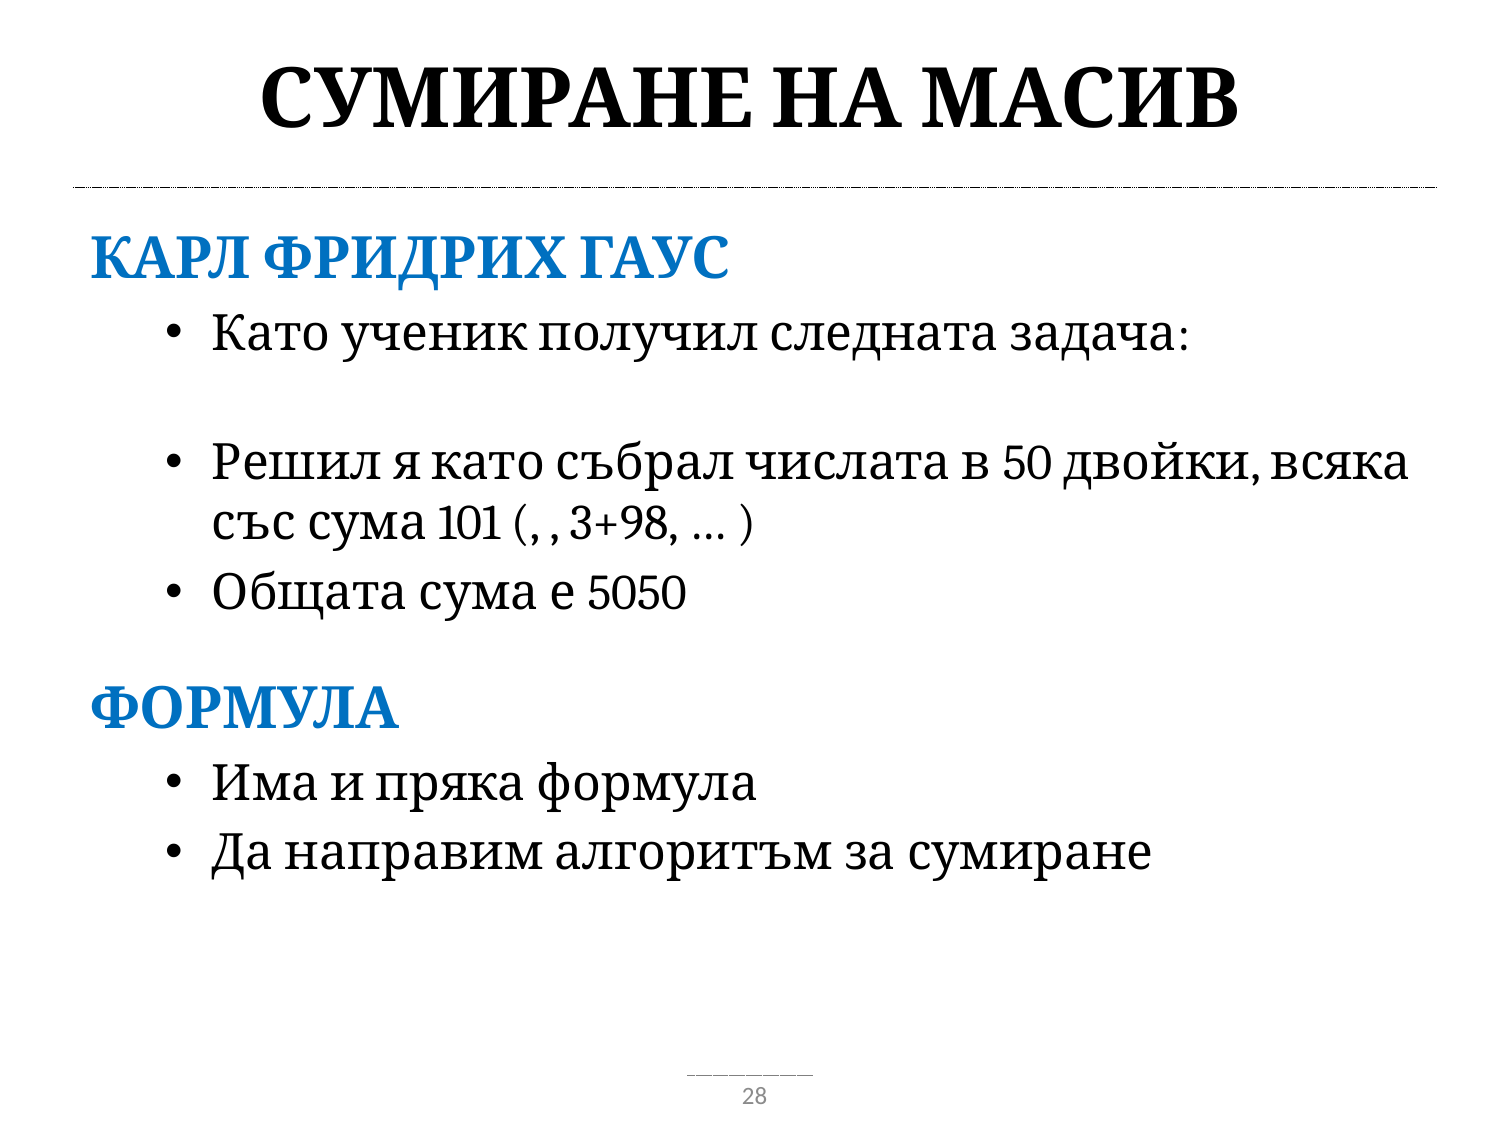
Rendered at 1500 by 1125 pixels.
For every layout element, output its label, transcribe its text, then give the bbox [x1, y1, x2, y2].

slide_number 28 [579, 1065, 930, 1125]
title Сумиране на масив [0, 0, 1500, 188]
